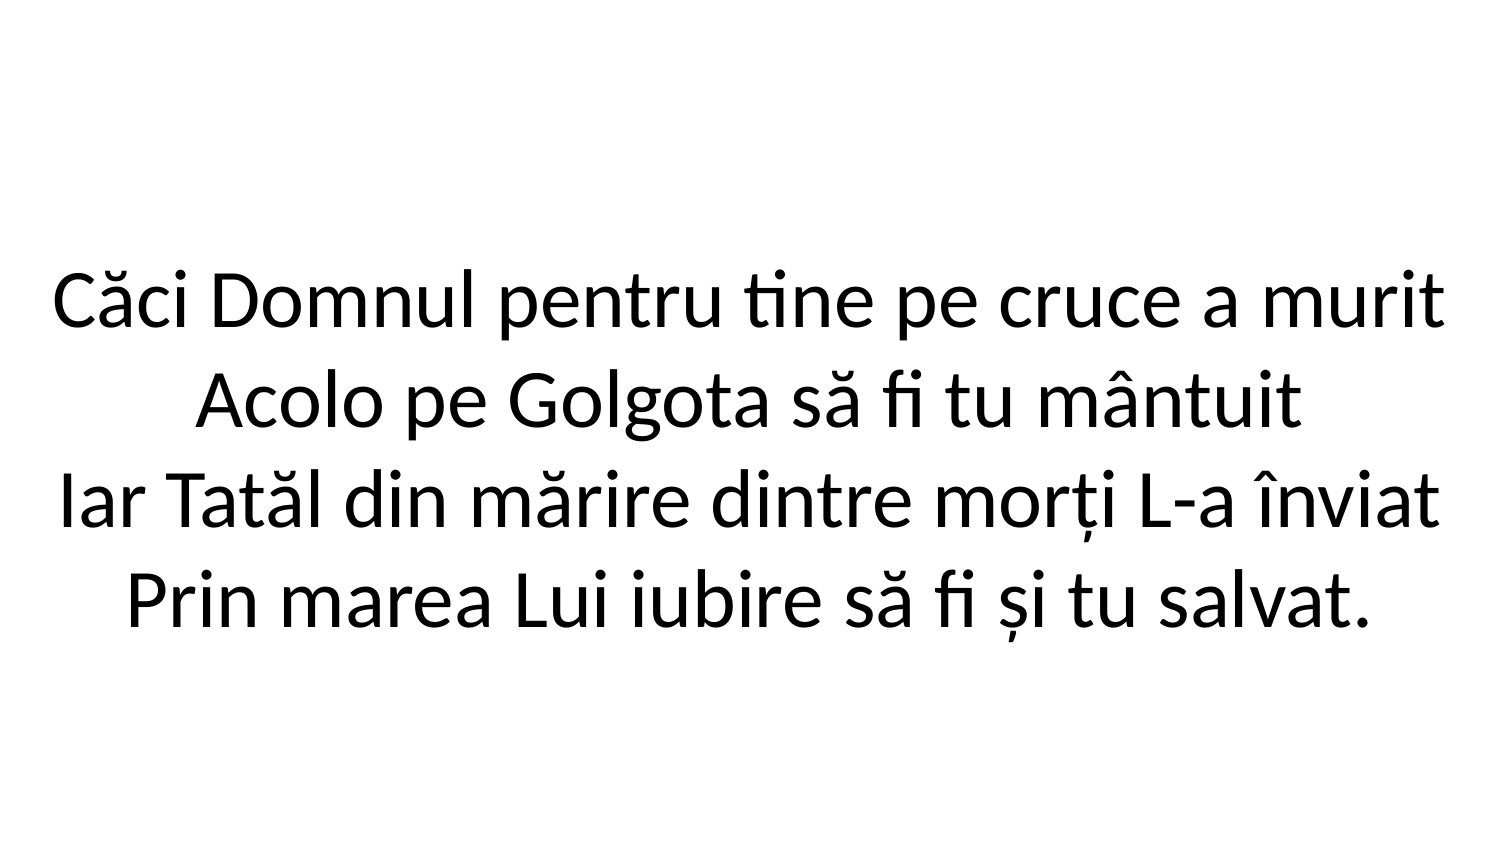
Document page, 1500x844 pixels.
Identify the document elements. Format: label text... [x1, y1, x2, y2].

text_box Căci Domnul pentru tine pe cruce a murit Acolo pe Golgota să fi tu mântuit Iar Tatăl din mărire dintre morți L-a înviat Prin marea Lui iubire să fi și tu salvat. [37, 192, 1463, 652]
